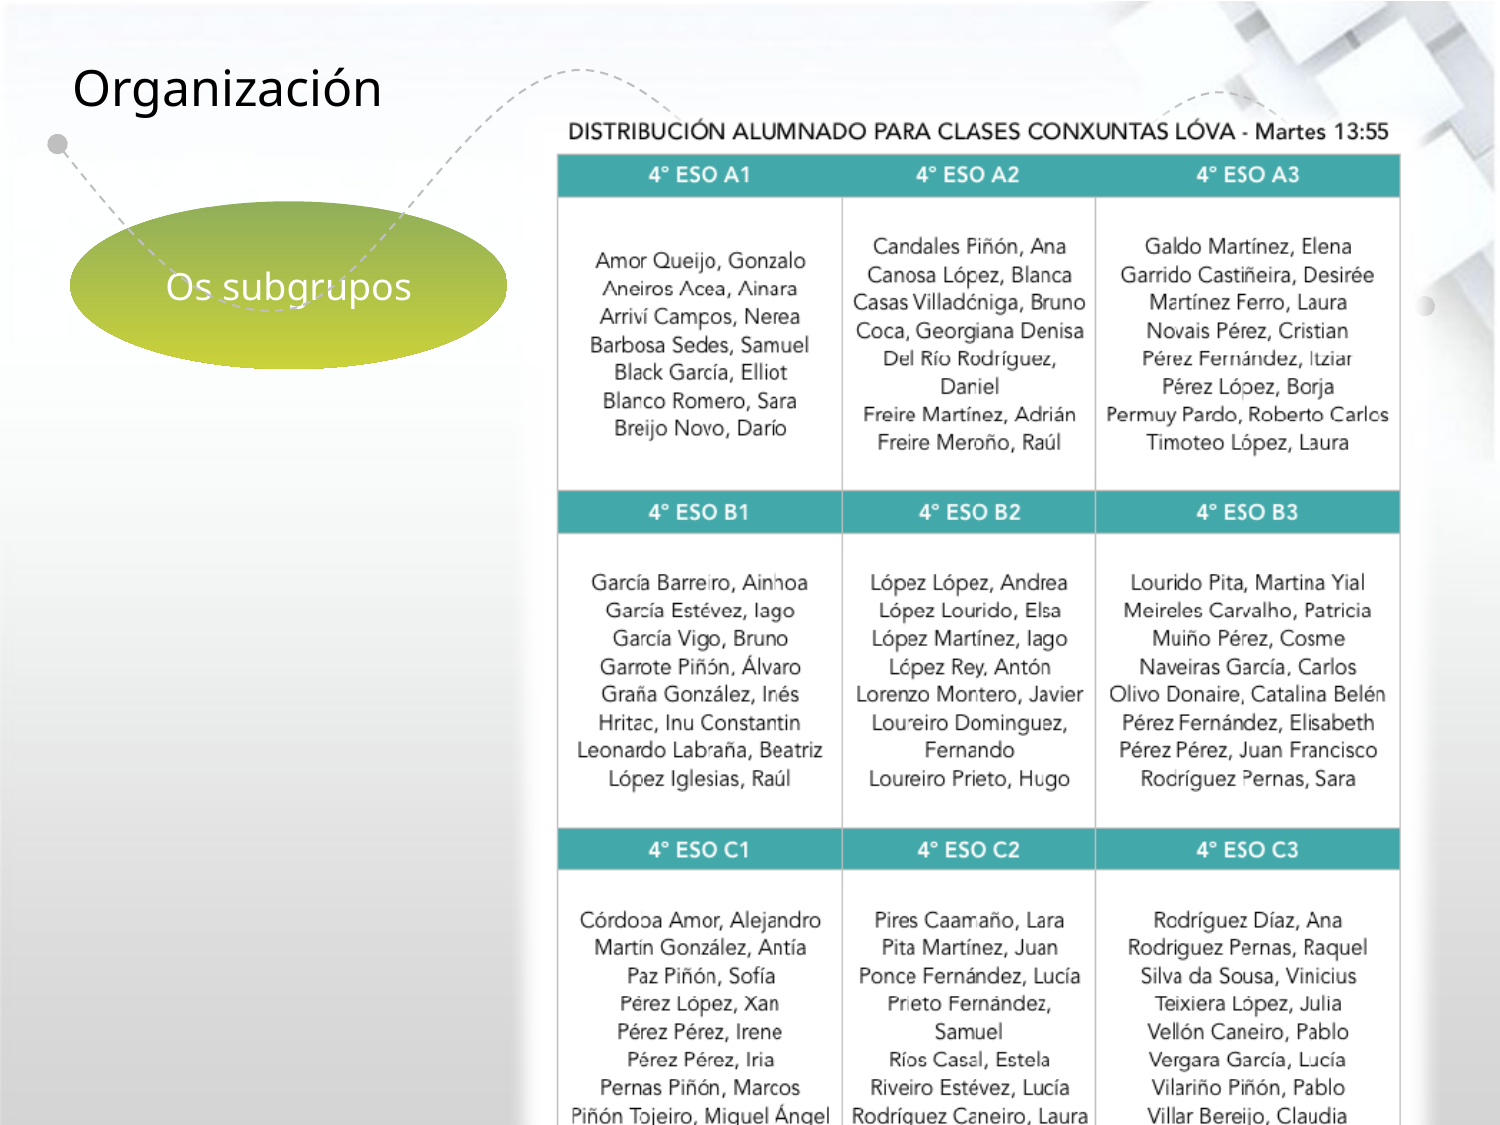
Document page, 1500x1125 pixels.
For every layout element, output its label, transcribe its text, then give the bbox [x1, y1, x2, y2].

picture [0, 1, 1500, 1125]
text_box [89, 184, 507, 312]
text_box Os subgrupos [69, 213, 507, 371]
text_box [511, 68, 654, 98]
text_box Organización [57, 48, 508, 184]
text_box [1190, 91, 1250, 98]
text_box [47, 133, 57, 154]
